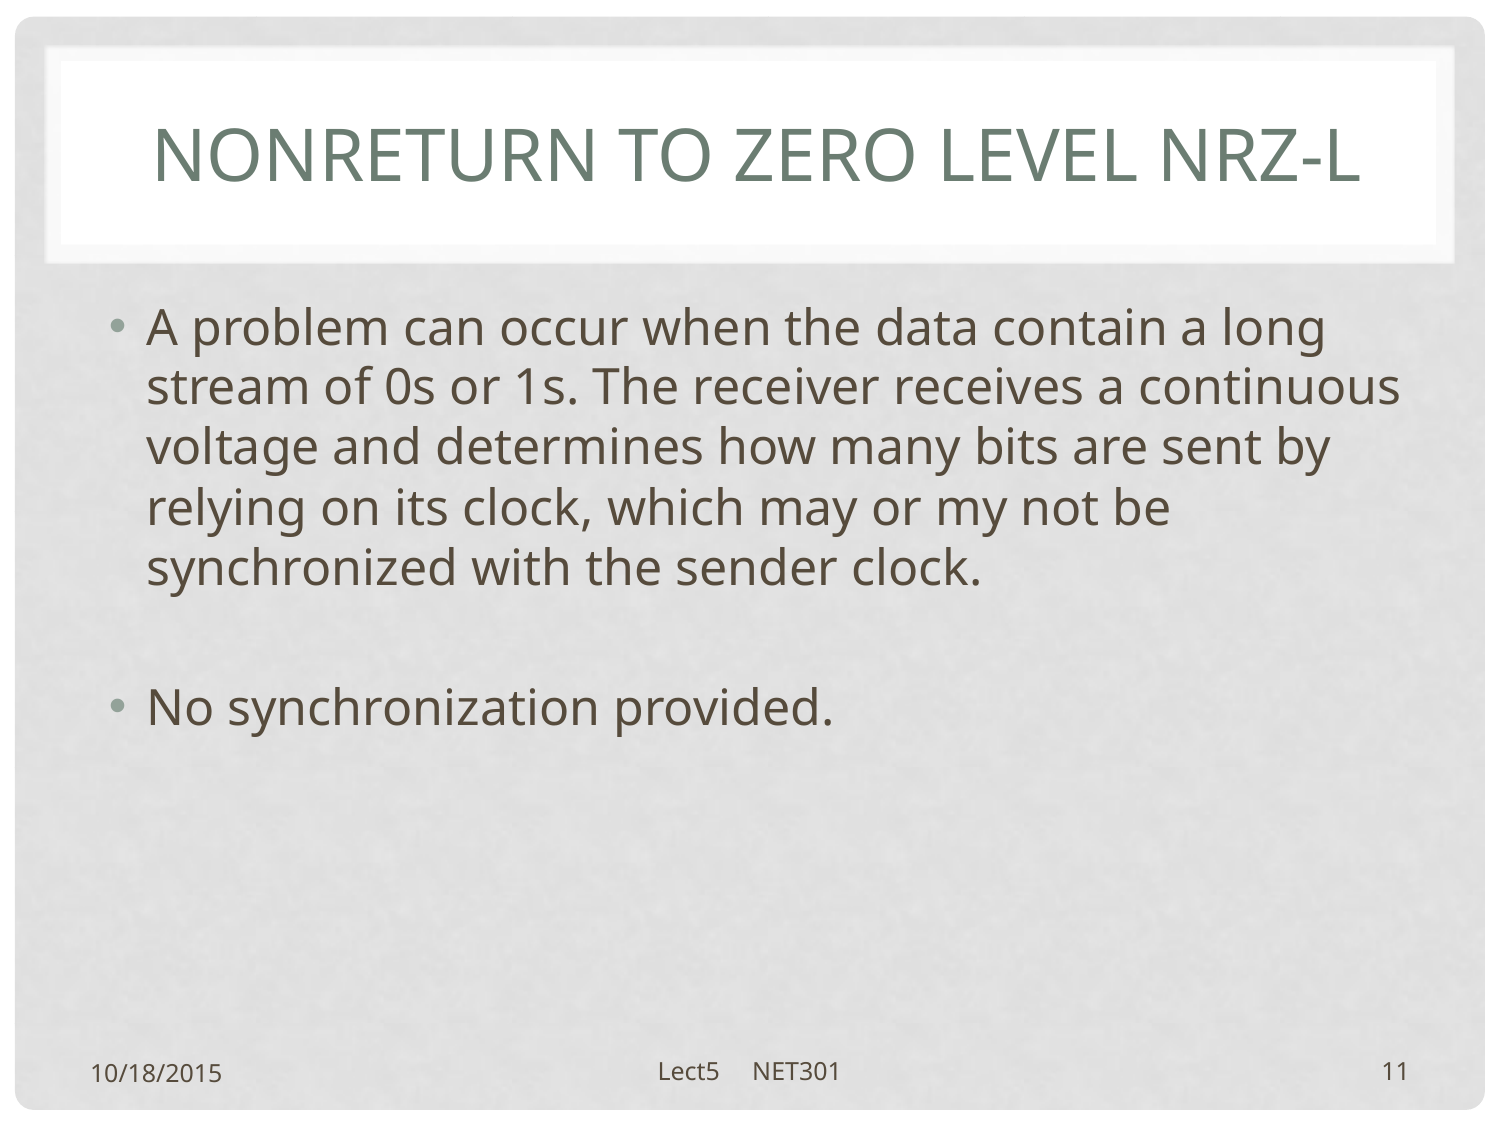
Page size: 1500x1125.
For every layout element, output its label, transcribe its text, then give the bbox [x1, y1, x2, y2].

slide_number 11 [1074, 1042, 1425, 1103]
footer Lect5 NET301 [512, 1042, 988, 1103]
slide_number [75, 1042, 425, 1103]
title NonReturn to Zero level NRZ-L [69, 66, 1425, 238]
list A problem can occur when the data contain a long stream of 0s or 1s. The receiver receives a continuous voltage and determines how many bits are sent by relying on its clock, which may or my not be synchronized with the sender clock. No synchronization provided. [75, 287, 1425, 1005]
